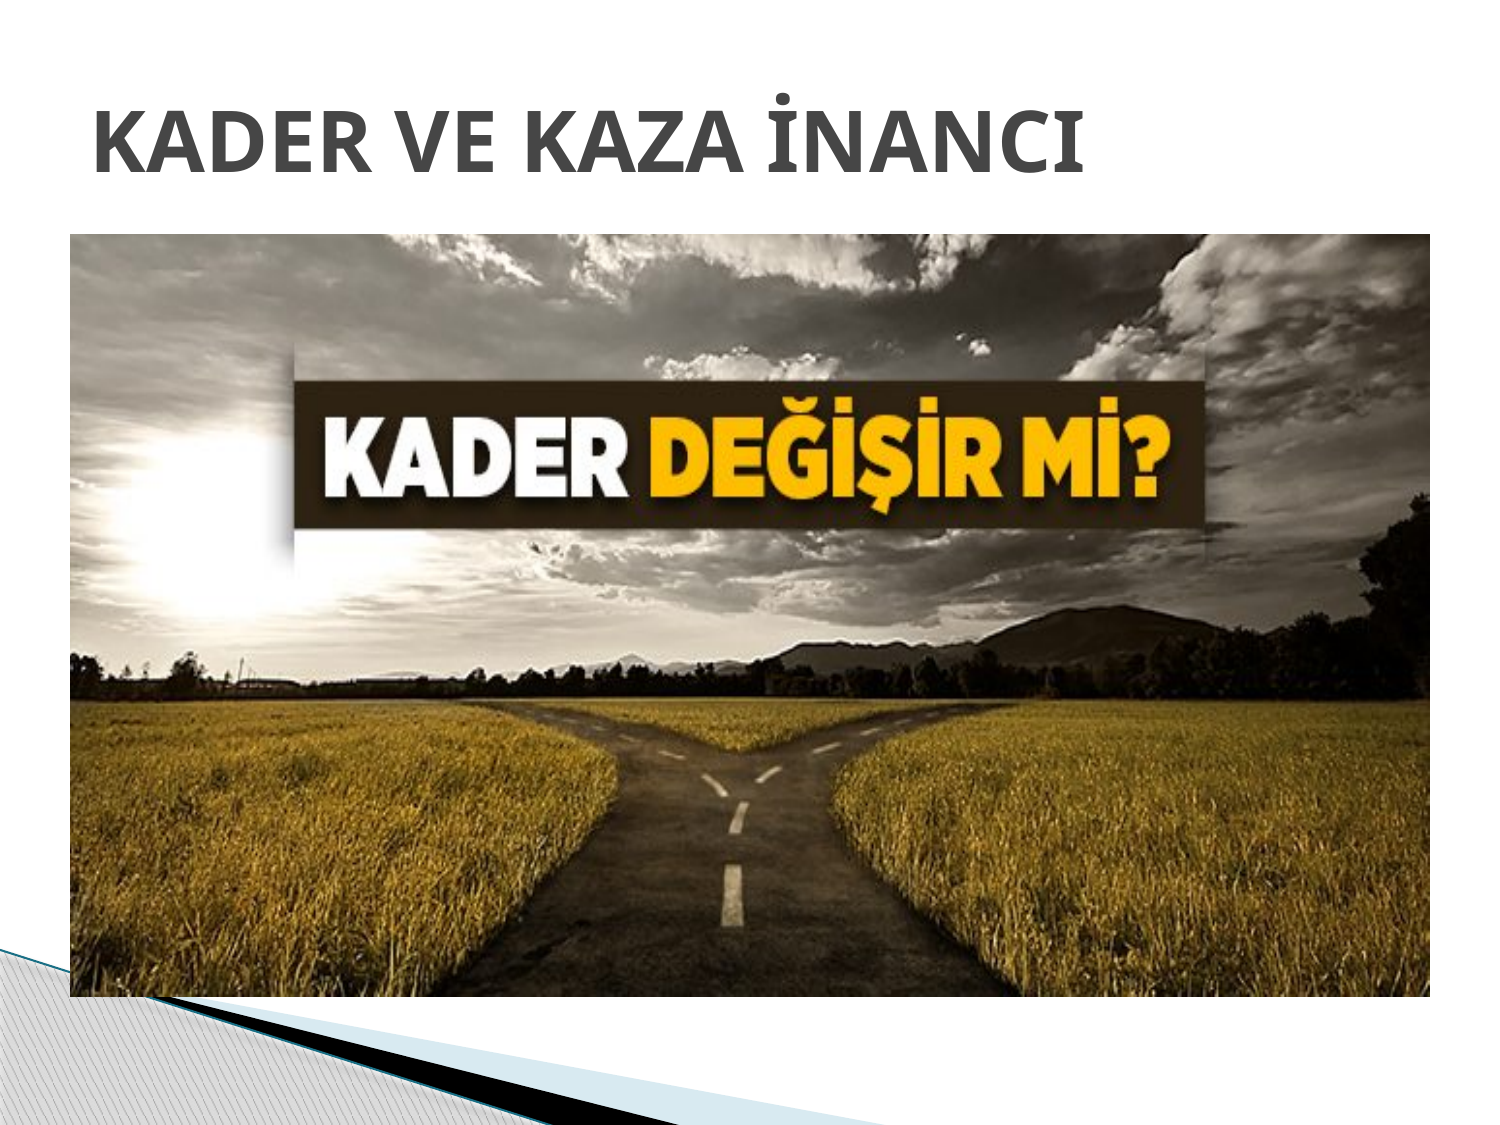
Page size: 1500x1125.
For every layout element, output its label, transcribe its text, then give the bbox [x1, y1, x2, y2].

title KADER VE KAZA İNANCI [75, 45, 1425, 233]
picture [70, 234, 1430, 997]
